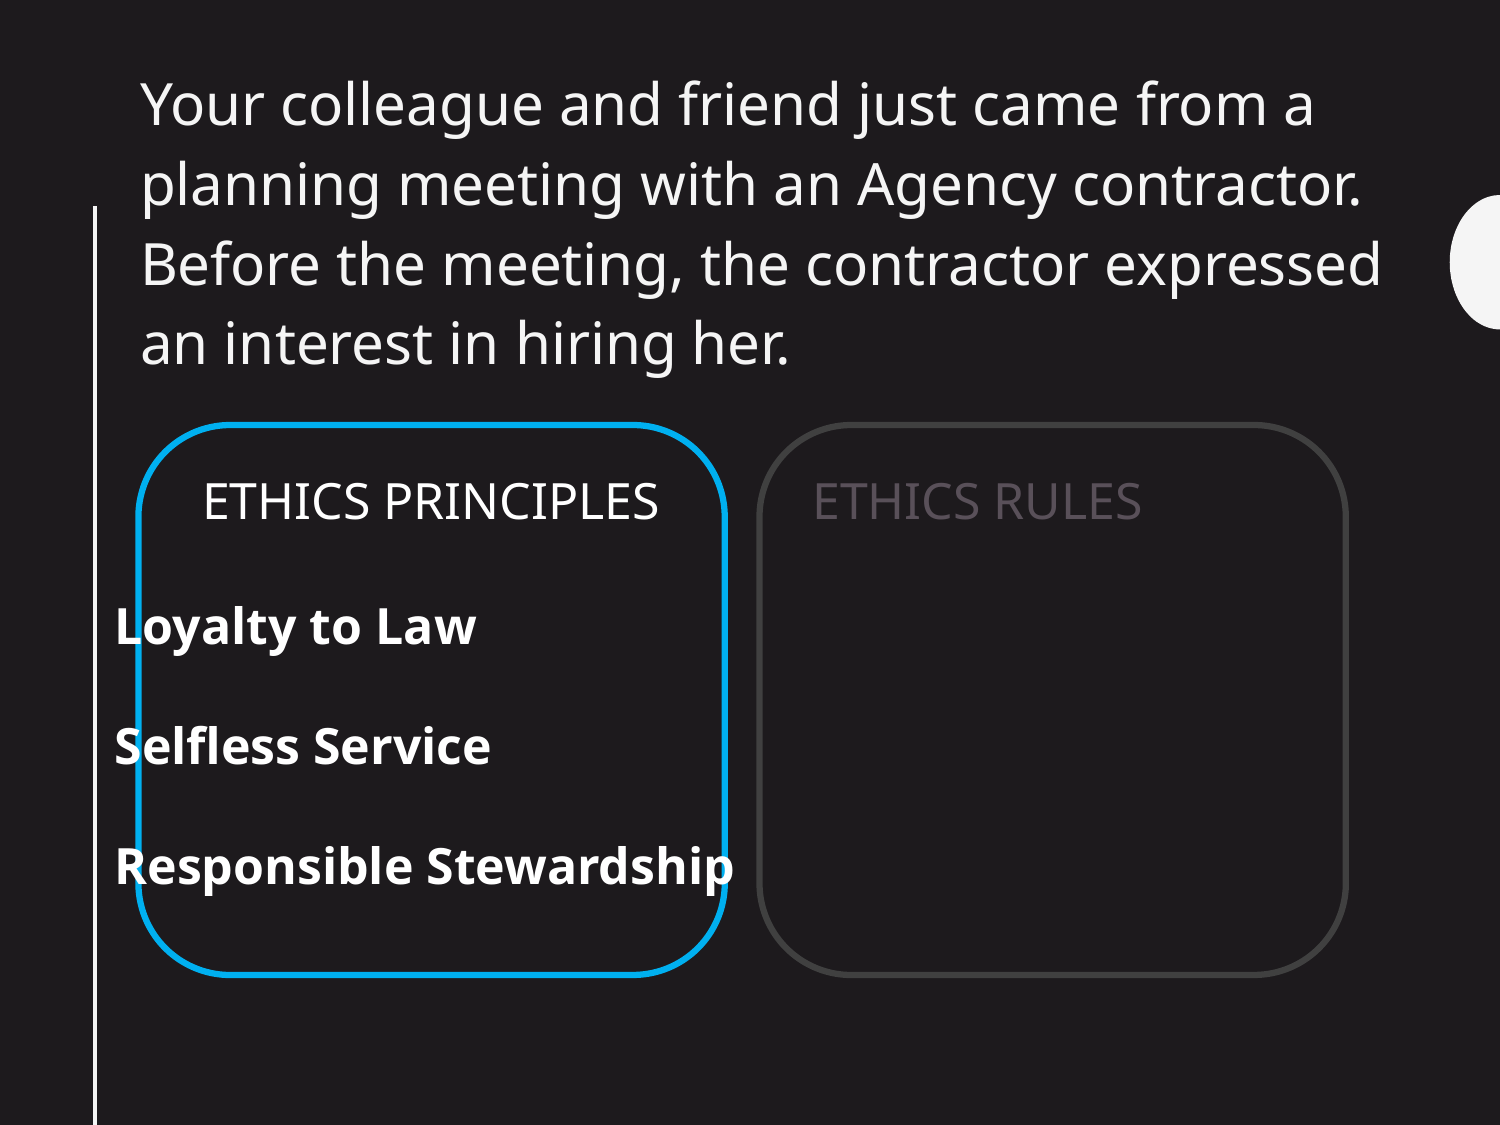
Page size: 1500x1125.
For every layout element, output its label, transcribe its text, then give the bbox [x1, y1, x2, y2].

text_box [139, 903, 724, 977]
text_box [137, 488, 726, 587]
text_box Loyalty to Law Selfless Service Responsible Stewardship [99, 587, 751, 903]
text_box Your colleague and friend just came from a planning meeting with an Agency contractor. Before the meeting, the contractor expressed an interest in hiring her. [125, 49, 1438, 488]
text_box [758, 488, 1347, 977]
text_box ETHICS PRINCIPLES [722, 488, 730, 538]
